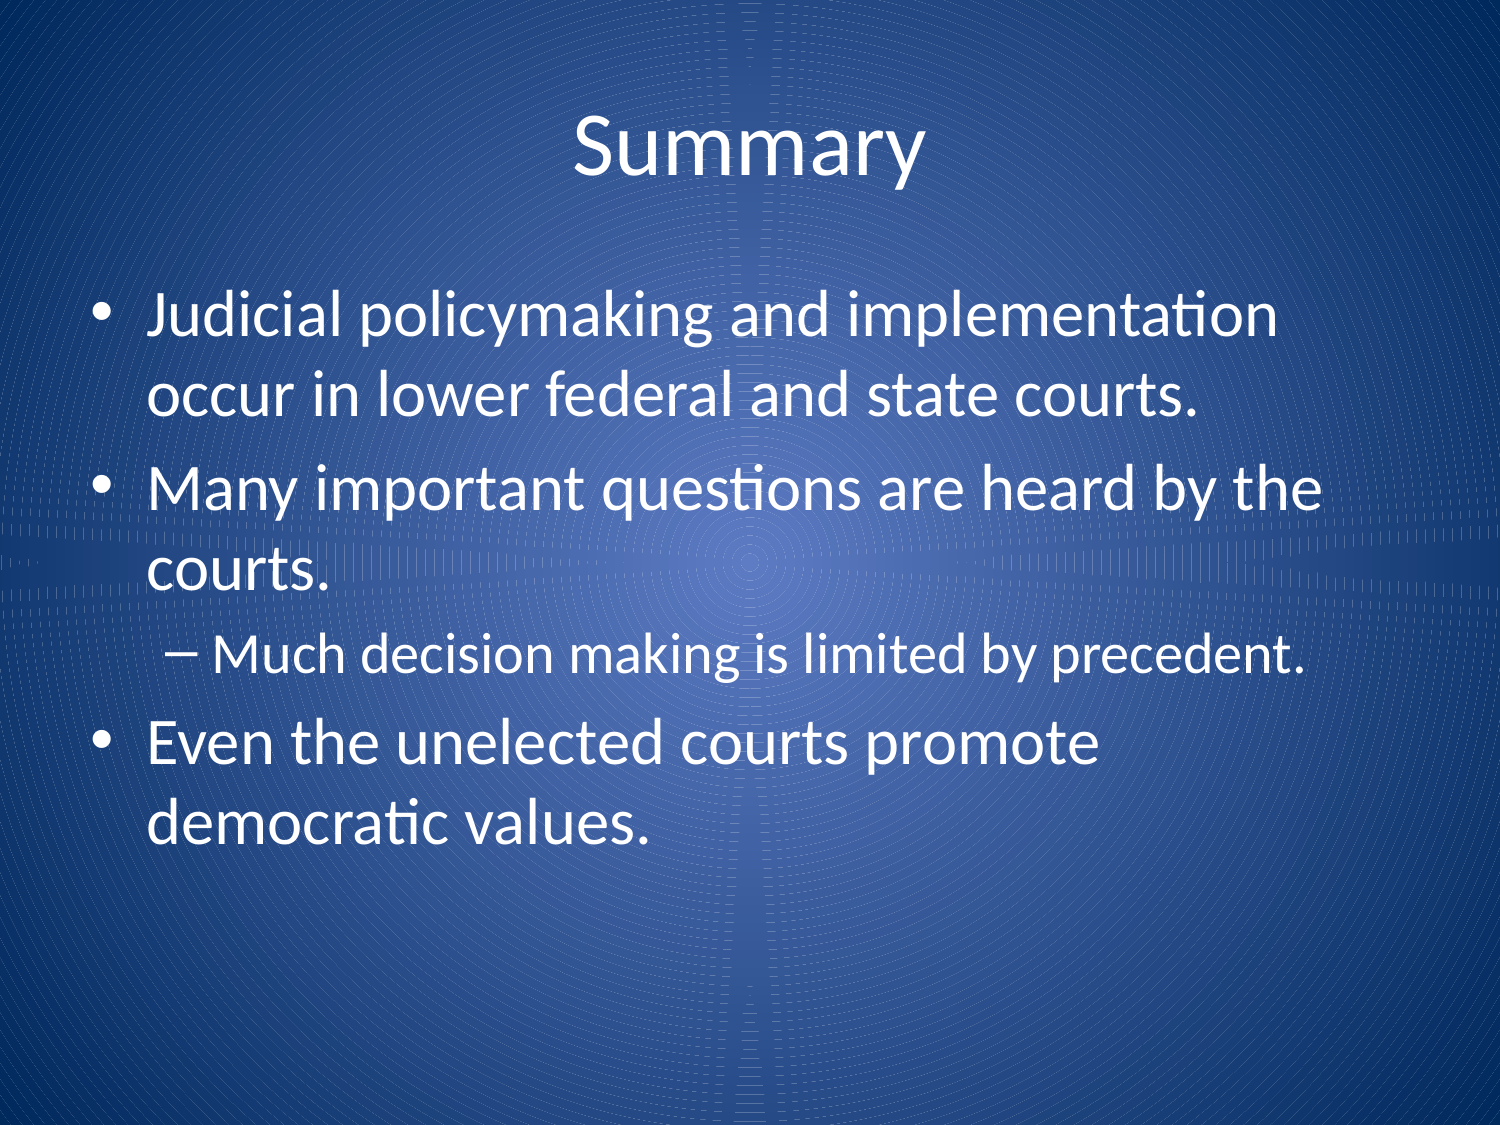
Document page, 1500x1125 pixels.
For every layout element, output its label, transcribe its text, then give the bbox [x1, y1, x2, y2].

title Summary [75, 45, 1425, 233]
list Judicial policymaking and implementation occur in lower federal and state courts. Many important questions are heard by the courts. Much decision making is limited by precedent. Even the unelected courts promote democratic values. [75, 262, 1425, 1005]
